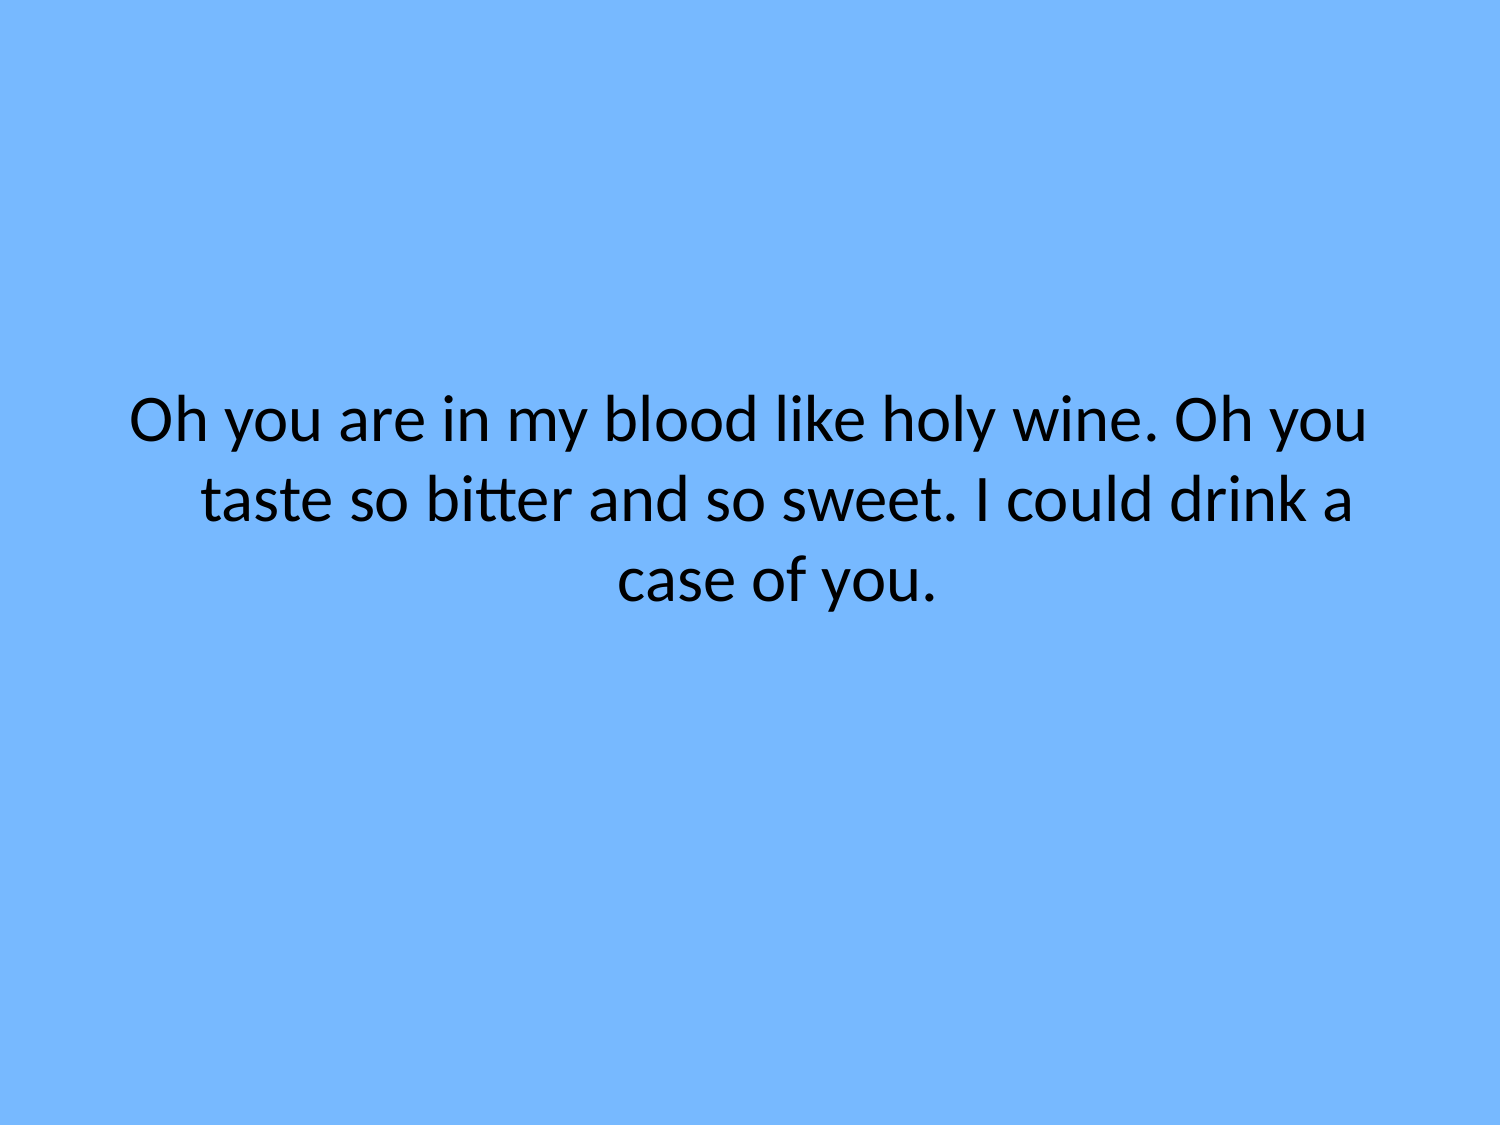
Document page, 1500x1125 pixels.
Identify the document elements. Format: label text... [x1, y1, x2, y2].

list Oh you are in my blood like holy wine. Oh you taste so bitter and so sweet. I could drink a case of you. [75, 87, 1425, 1005]
